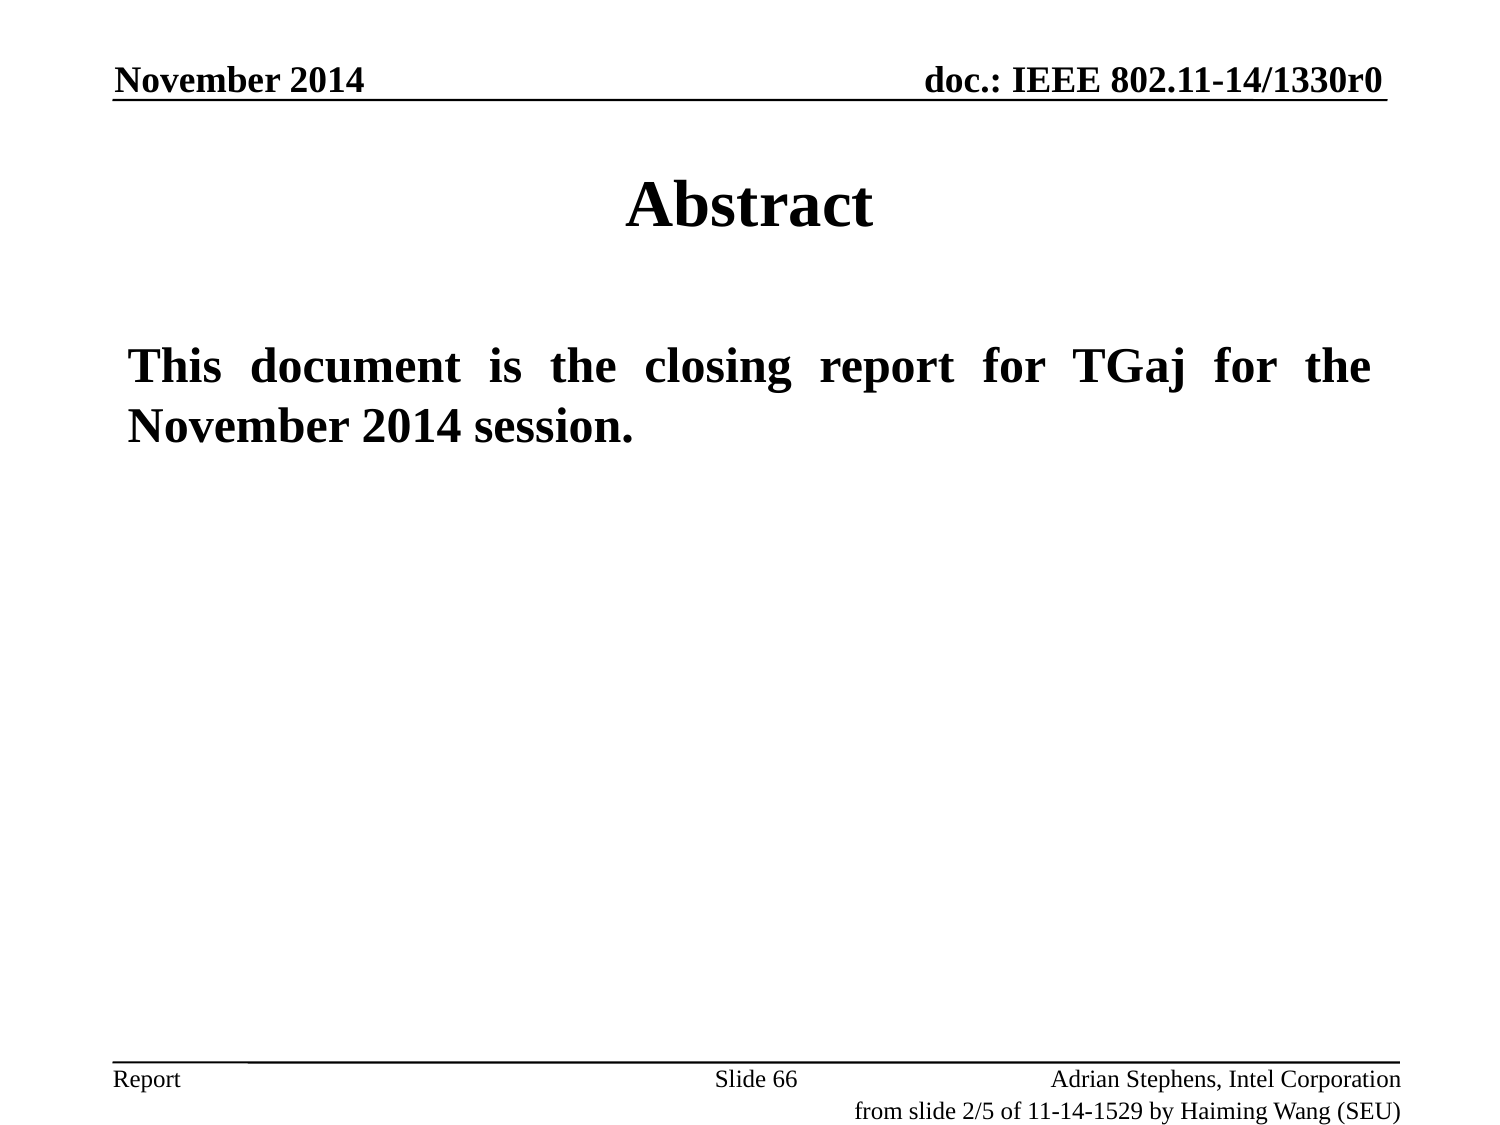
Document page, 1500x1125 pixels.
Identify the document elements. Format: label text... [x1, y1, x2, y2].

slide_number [114, 54, 374, 101]
slide_number Slide 66 [712, 1061, 800, 1087]
footer Adrian Stephens, Intel Corporation [949, 1061, 1402, 1087]
list This document is the closing report for TGaj for the November 2014 session. [112, 324, 1388, 1000]
text_box from slide 2/5 of 11-14-1529 by Haiming Wang (SEU) [343, 1087, 1417, 1125]
title Abstract [112, 112, 1388, 288]
